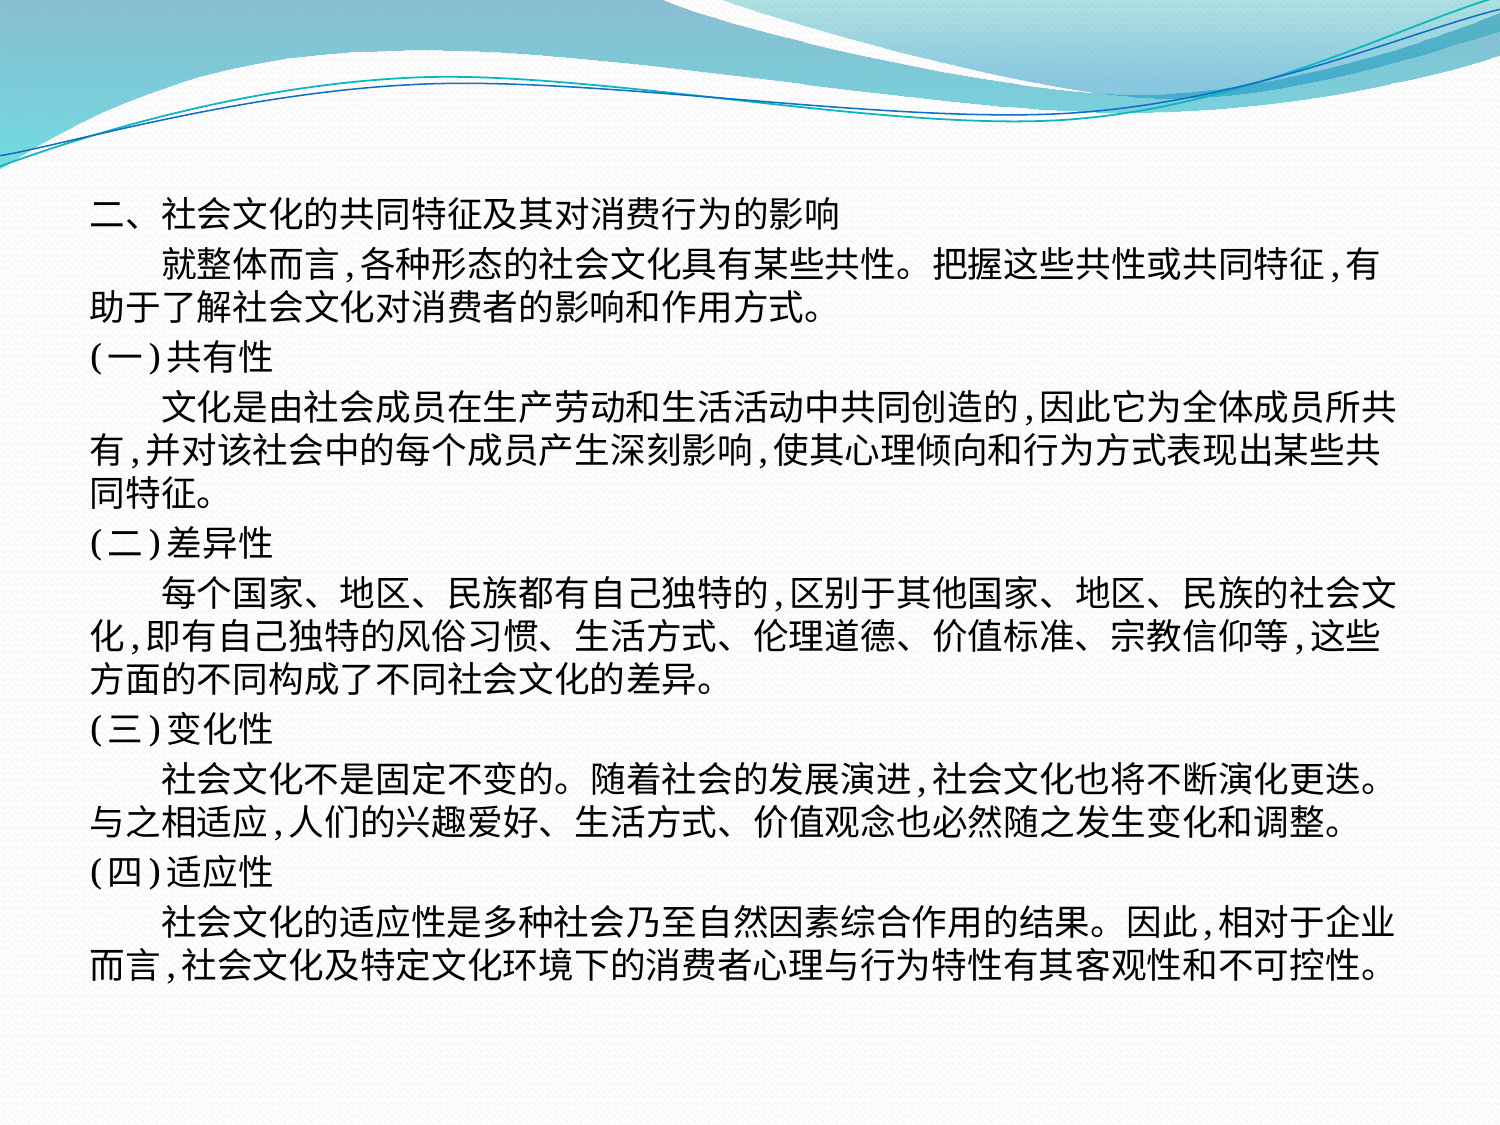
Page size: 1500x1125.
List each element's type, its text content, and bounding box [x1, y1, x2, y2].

list 二、社会文化的共同特征及其对消费行为的影响 就整体而言,各种形态的社会文化具有某些共性。把握这些共性或共同特征,有助于了解社会文化对消费者的影响和作用方式。 (一)共有性 文化是由社会成员在生产劳动和生活活动中共同创造的,因此它为全体成员所共有,并对该社会中的每个成员产生深刻影响,使其心理倾向和行为方式表现出某些共同特征。 (二)差异性 每个国家、地区、民族都有自己独特的,区别于其他国家、地区、民族的社会文化,即有自己独特的风俗习惯、生活方式、伦理道德、价值标准、宗教信仰等,这些方面的不同构成了不同社会文化的差异。 (三)变化性 社会文化不是固定不变的。随着社会的发展演进,社会文化也将不断演化更迭。与之相适应,人们的兴趣爱好、生活方式、价值观念也必然随之发生变化和调整。 (四)适应性 社会文化的适应性是多种社会乃至自然因素综合作用的结果。因此,相对于企业而言,社会文化及特定文化环境下的消费者心理与行为特性有其客观性和不可控性。 [75, 184, 1425, 1038]
